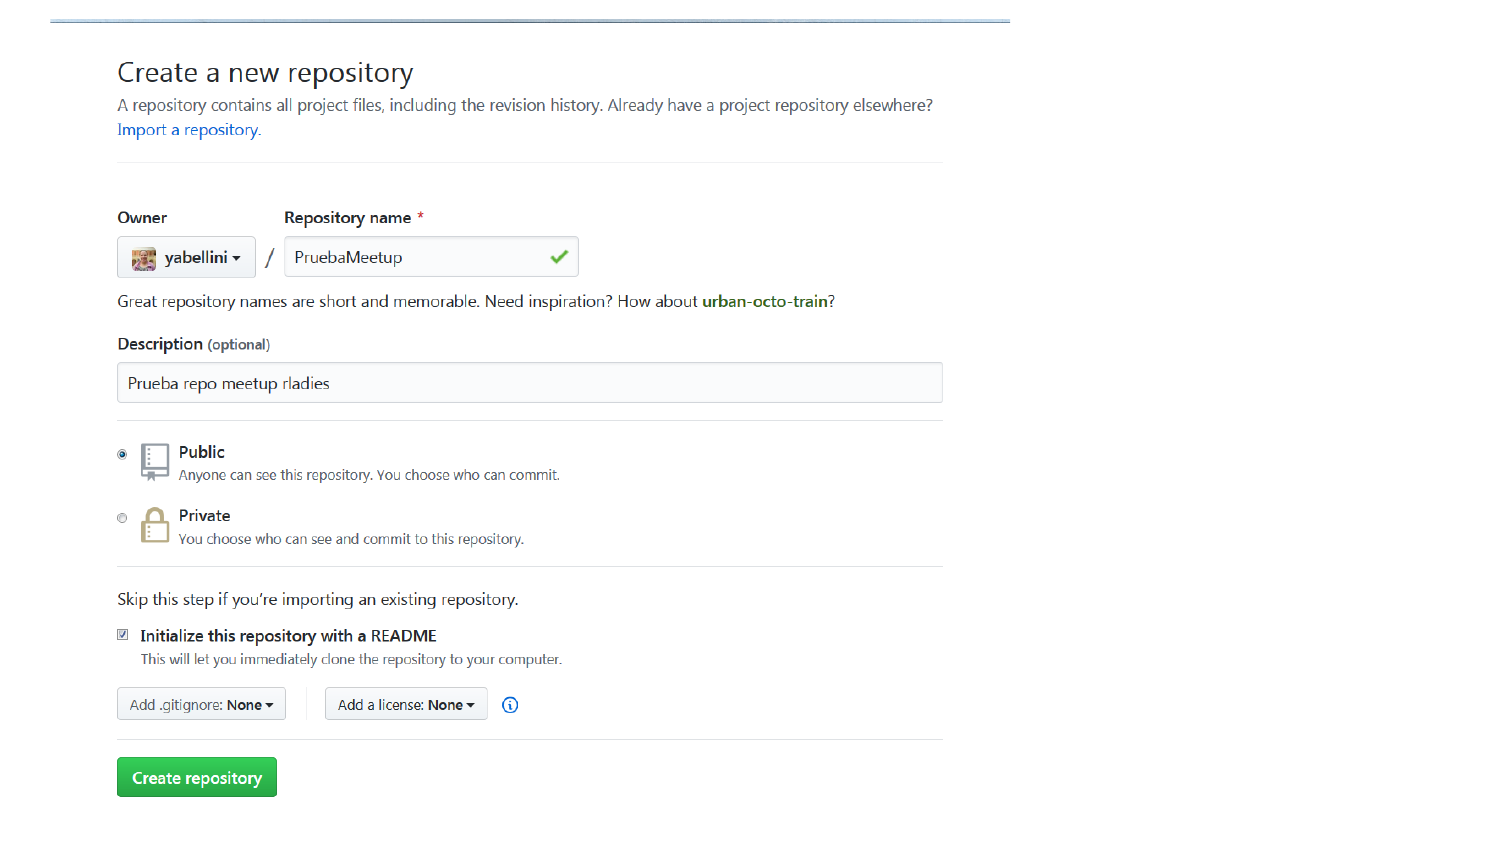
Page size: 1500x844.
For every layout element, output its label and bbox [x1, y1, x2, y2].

picture [49, 19, 1011, 805]
